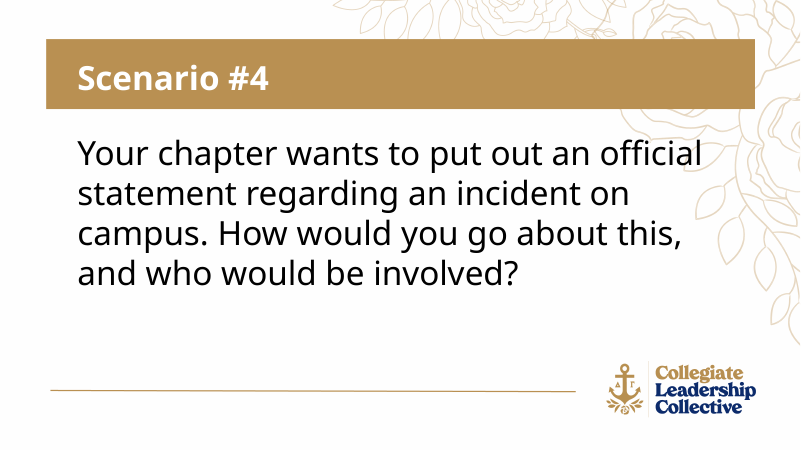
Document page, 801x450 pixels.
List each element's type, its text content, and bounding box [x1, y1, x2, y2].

picture [0, 0, 801, 450]
list Your chapter wants to put out an official statement regarding an incident on campus. How would you go about this, and who would be involved? [62, 125, 738, 350]
list Scenario #4 [62, 50, 738, 100]
